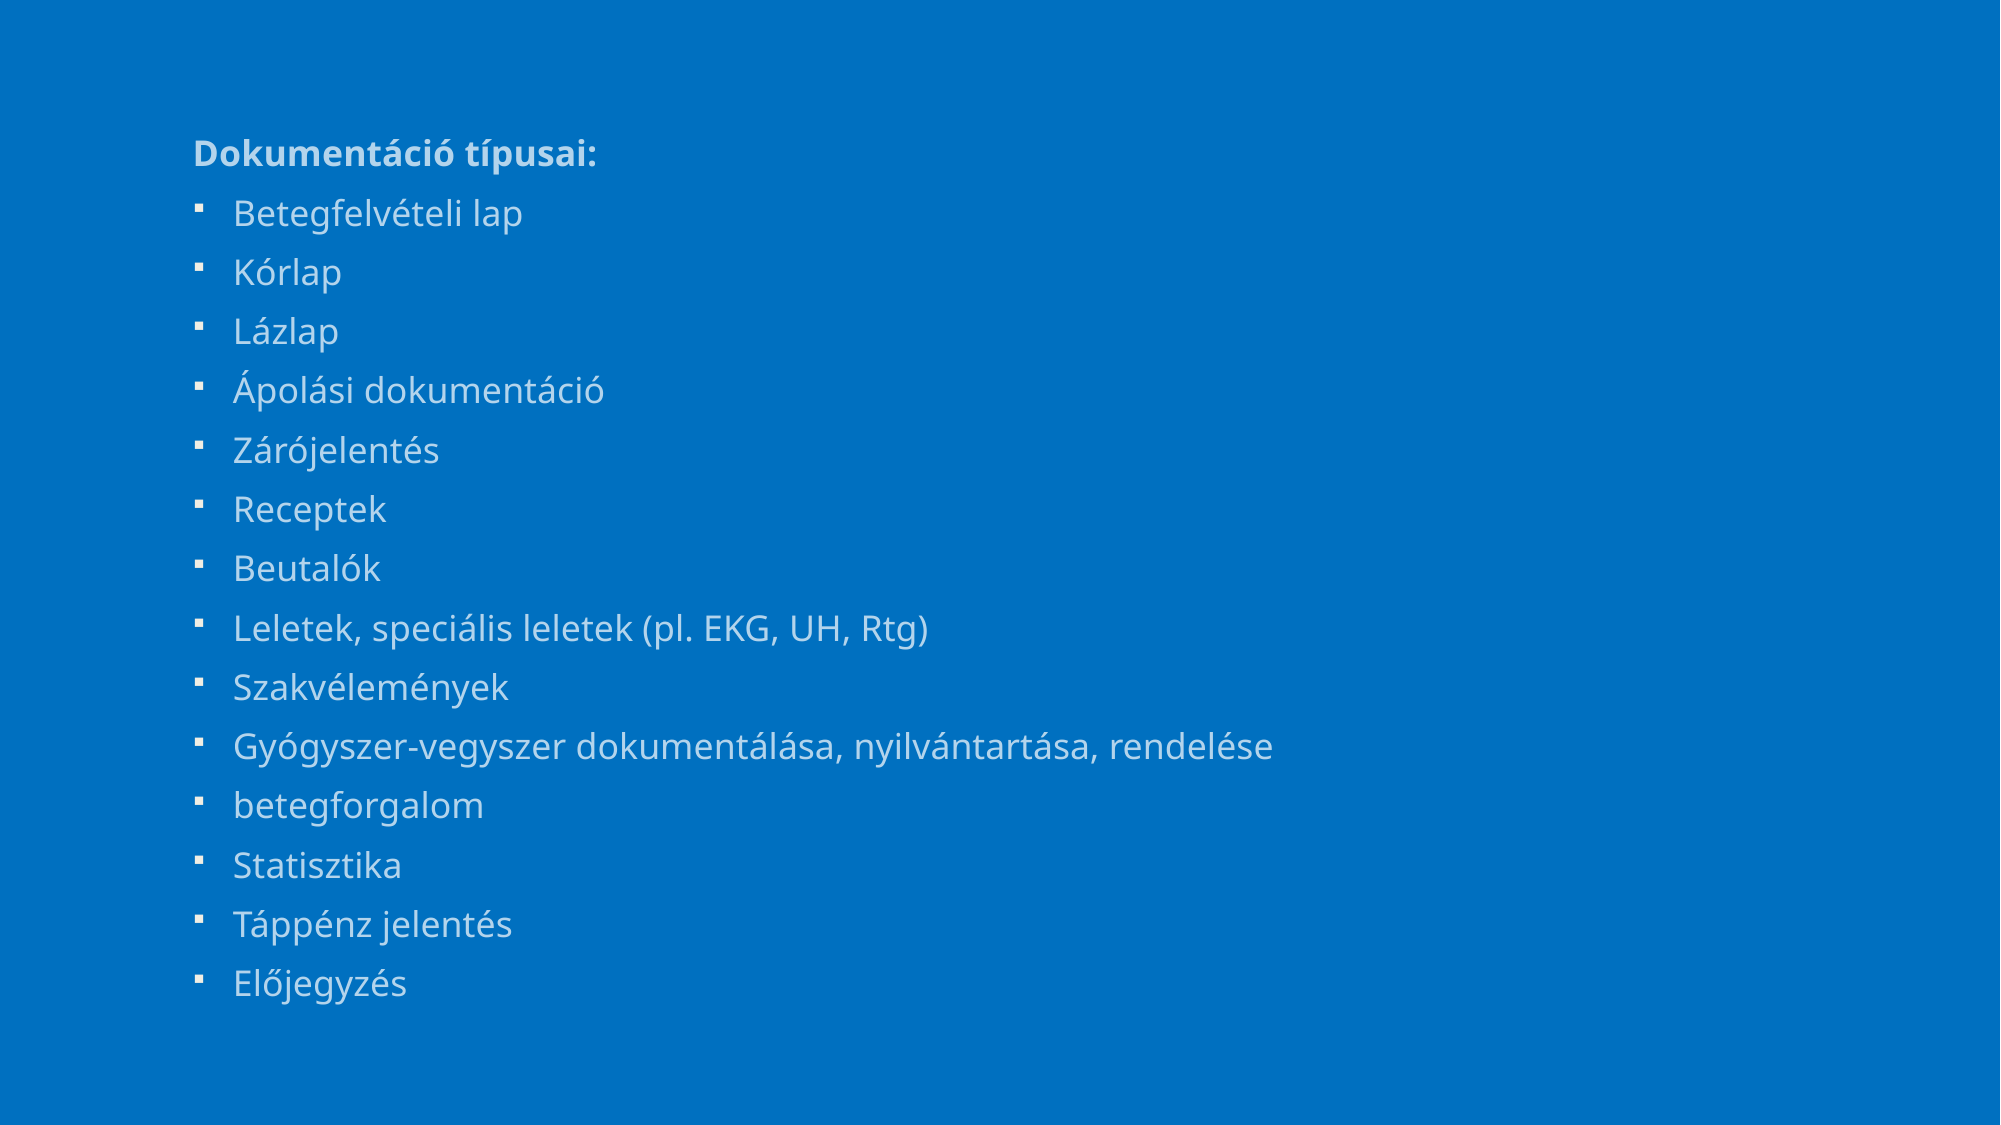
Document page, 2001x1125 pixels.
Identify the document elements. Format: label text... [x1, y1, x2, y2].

list Dokumentáció típusai: Betegfelvételi lap Kórlap Lázlap Ápolási dokumentáció Zárójelentés Receptek Beutalók Leletek, speciális leletek (pl. EKG, UH, Rtg) Szakvélemények Gyógyszer-vegyszer dokumentálása, nyilvántartása, rendelése betegforgalom Statisztika Táppénz jelentés Előjegyzés [137, 119, 1863, 1014]
